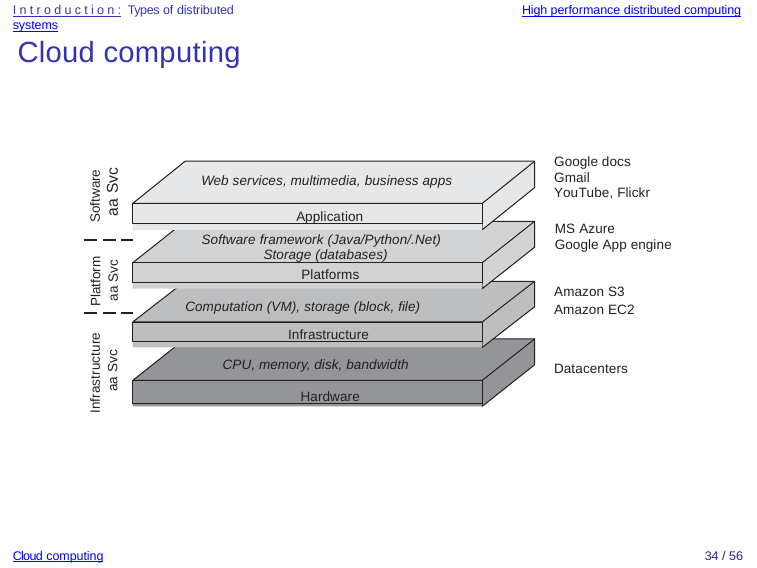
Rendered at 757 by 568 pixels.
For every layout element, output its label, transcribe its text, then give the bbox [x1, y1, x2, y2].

text_box Software aa Svc [87, 165, 124, 225]
text_box Infrastructure aa Svc [87, 330, 123, 417]
text_box Cloud computing [10, 546, 109, 563]
text_box Datacenters [552, 357, 631, 376]
text_box Google docs Gmail YouTube, Flickr [552, 150, 652, 201]
text_box Amazon S3 Amazon EC2 [552, 279, 638, 318]
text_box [131, 160, 536, 408]
text_box High performance distributed computing [520, 0, 745, 18]
text_box Platform aa Svc [87, 252, 124, 309]
text_box MS Azure Google App engine [552, 218, 675, 252]
text_box Cloud computing [15, 30, 244, 69]
slide_number 34 / 56 [698, 546, 745, 568]
text_box Introduction: Types of distributed systems [10, 0, 247, 33]
